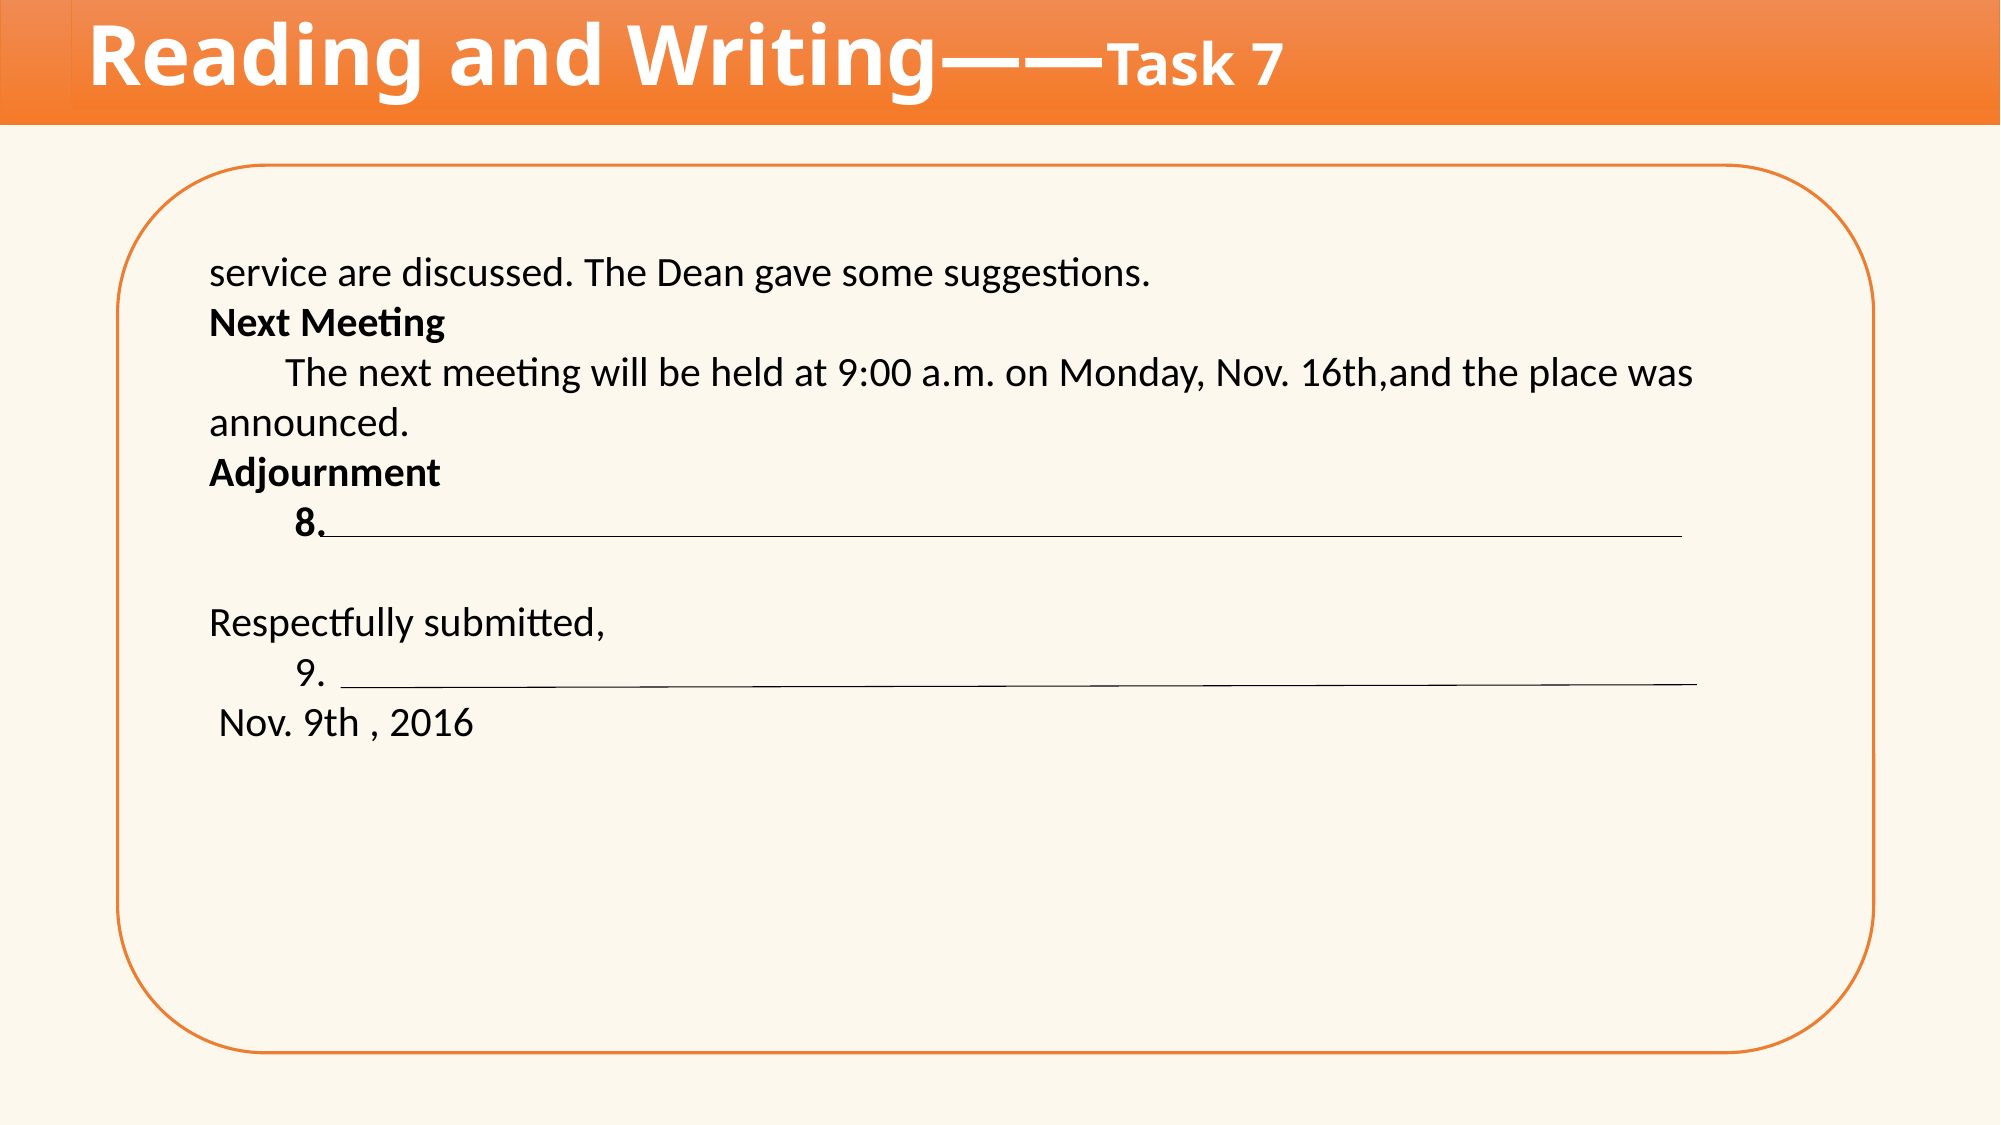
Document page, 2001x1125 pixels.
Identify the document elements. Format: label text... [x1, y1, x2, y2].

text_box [0, 0, 2000, 125]
text_box service are discussed. The Dean gave some suggestions. Next Meeting The next meeting will be held at 9:00 a.m. on Monday, Nov. 16th,and the place was announced. Adjournment 8. Respectfully submitted, 9. Nov. 9th , 2016 [194, 237, 1797, 753]
text_box [116, 164, 1875, 1054]
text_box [340, 684, 1697, 688]
